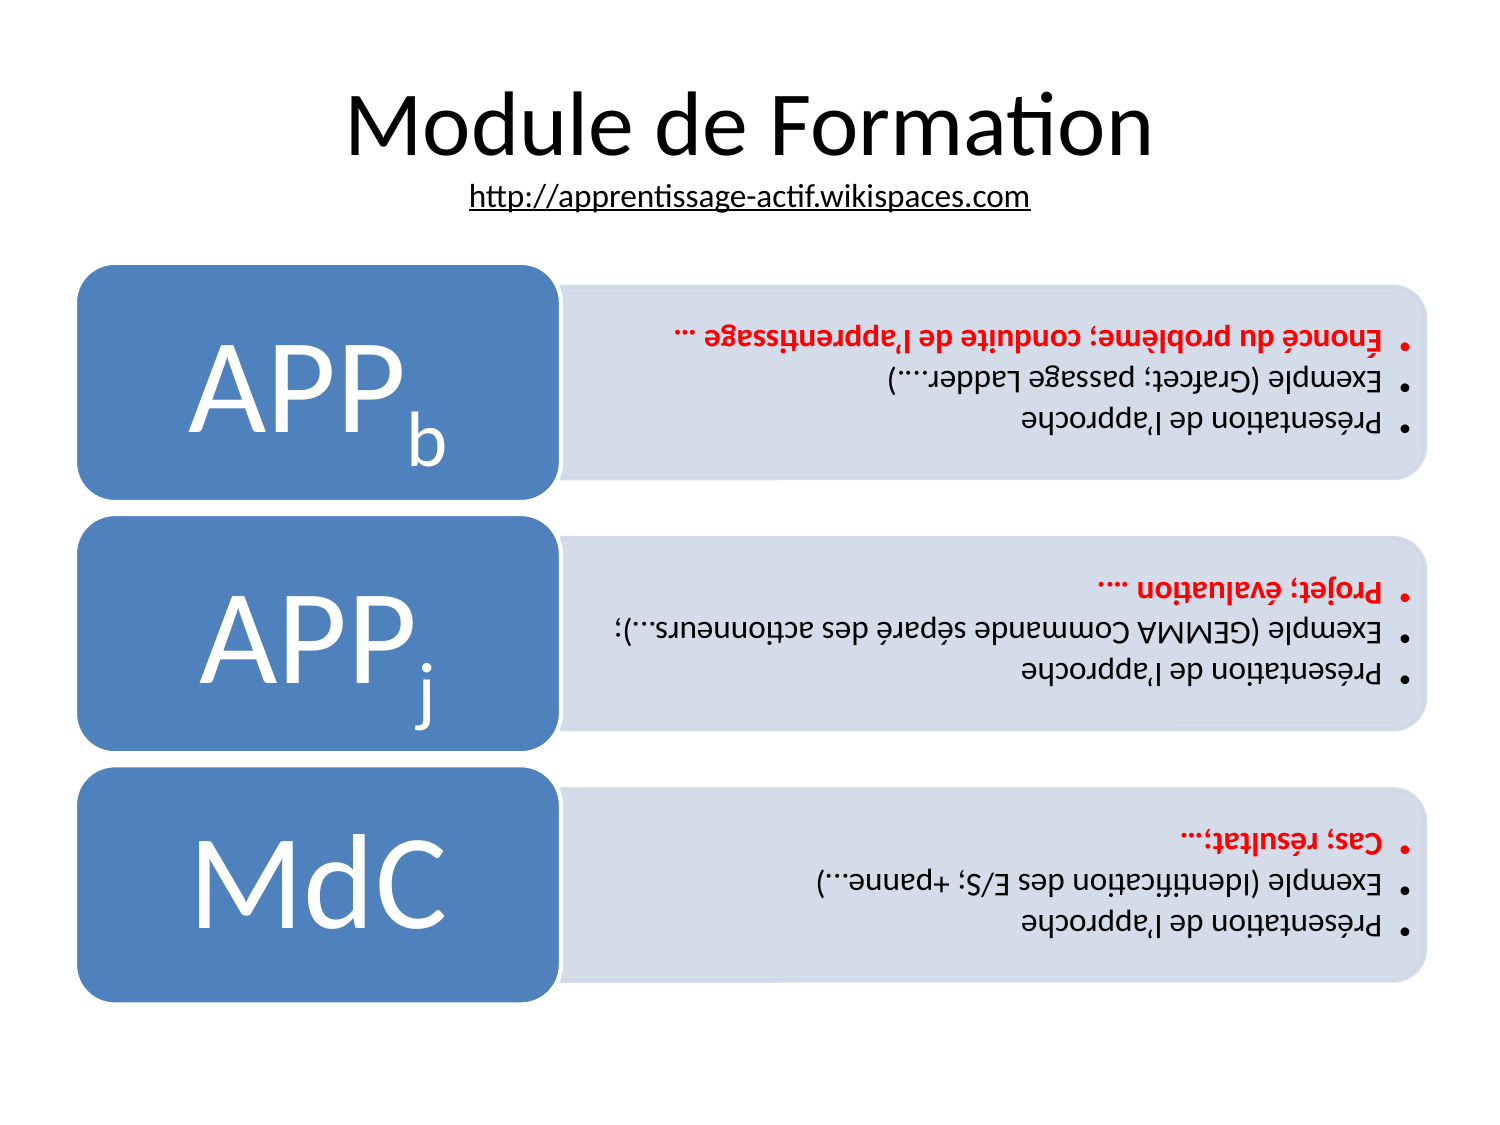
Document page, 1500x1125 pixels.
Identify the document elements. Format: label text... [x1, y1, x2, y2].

title Module de Formation http://apprentissage-actif.wikispaces.com [75, 45, 1425, 233]
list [74, 262, 1426, 1006]
